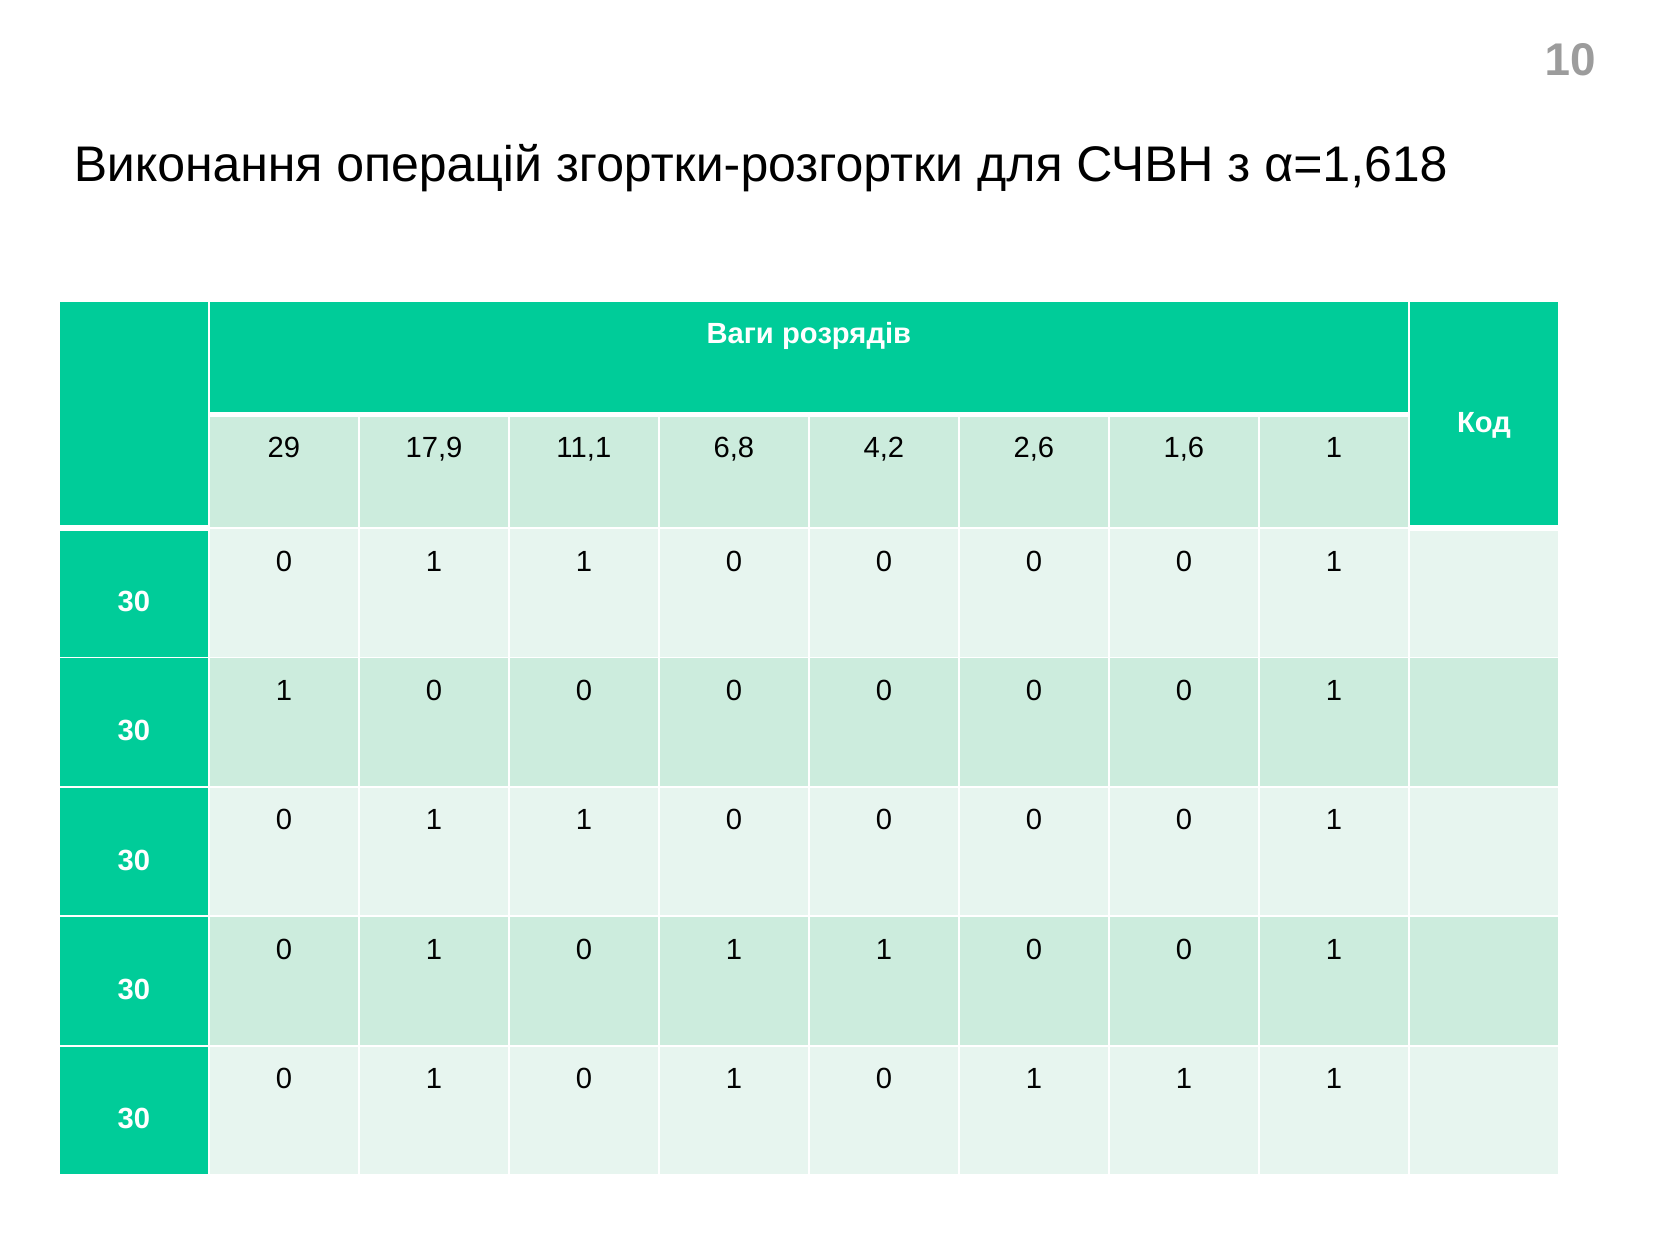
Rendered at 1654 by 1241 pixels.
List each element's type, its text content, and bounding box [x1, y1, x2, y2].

text_box Виконання операцій згортки-розгортки для СЧВН з α=1,618 [58, 123, 1560, 199]
